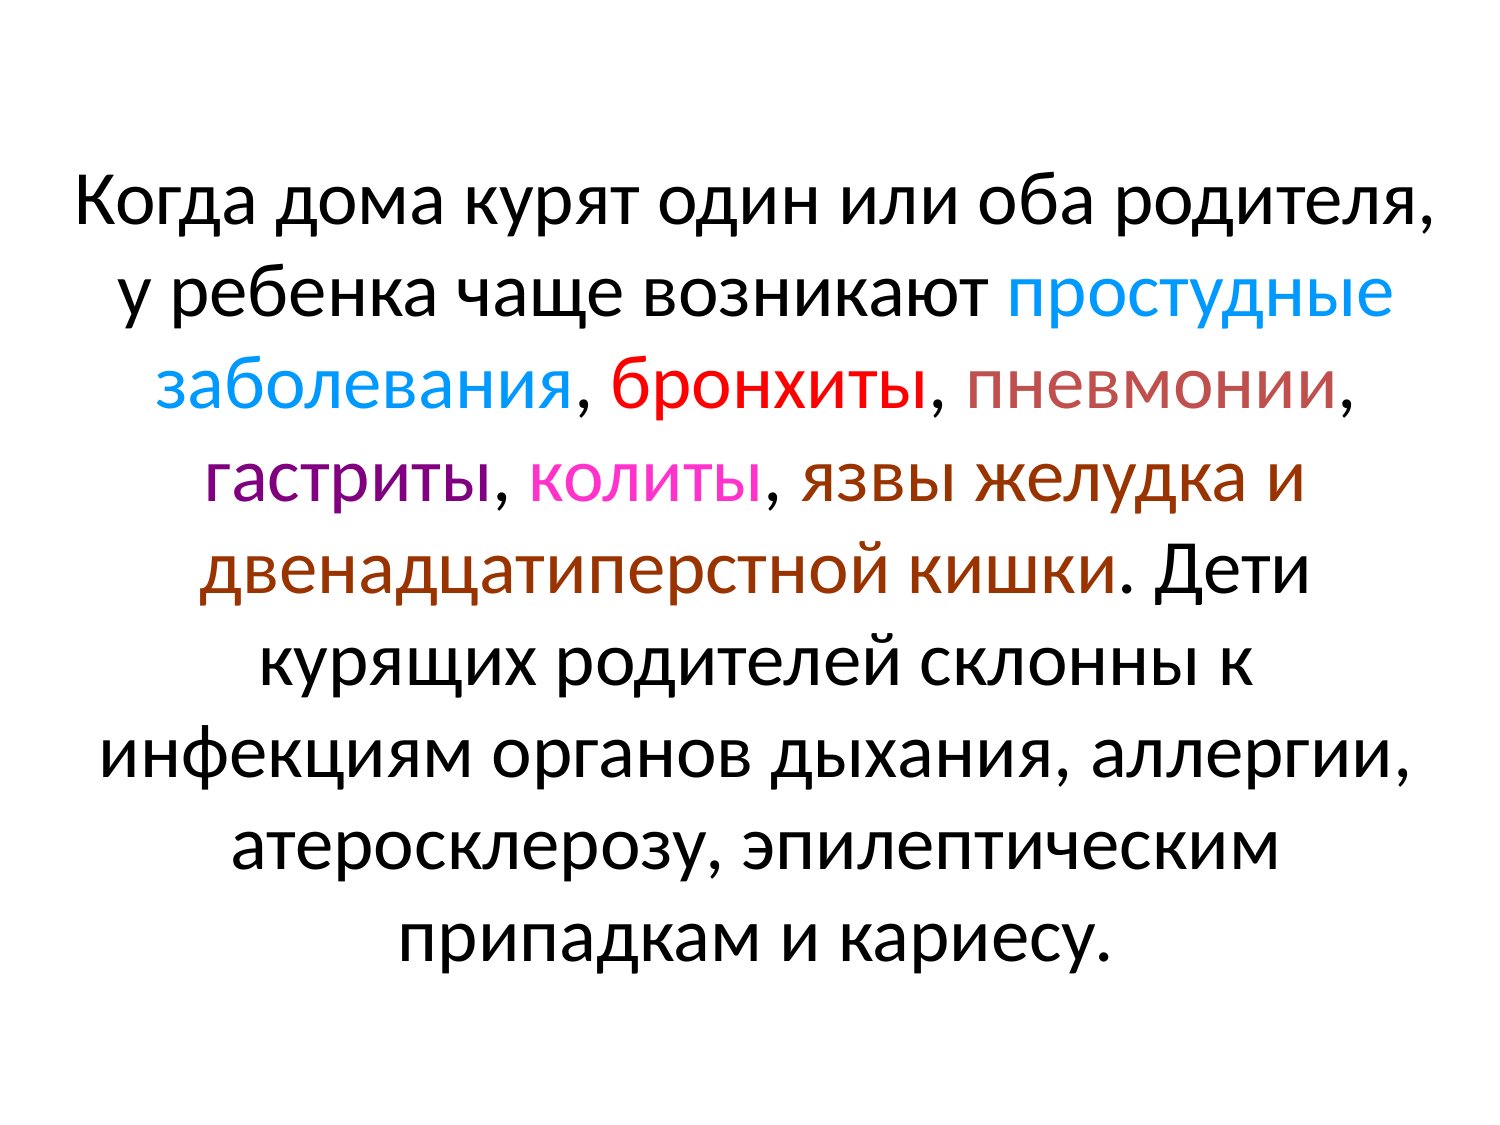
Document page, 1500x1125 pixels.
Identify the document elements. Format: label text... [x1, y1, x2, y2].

title Когда дома курят один или оба родителя, у ребенка чаще возникают простудные заболевания, бронхиты, пневмонии, гастриты, колиты, язвы желудка и двенадцатиперстной кишки. Дети курящих родителей склонны к инфекциям органов дыхания, аллергии, атеросклерозу, эпилептическим припадкам и кариесу. [53, 42, 1459, 1083]
